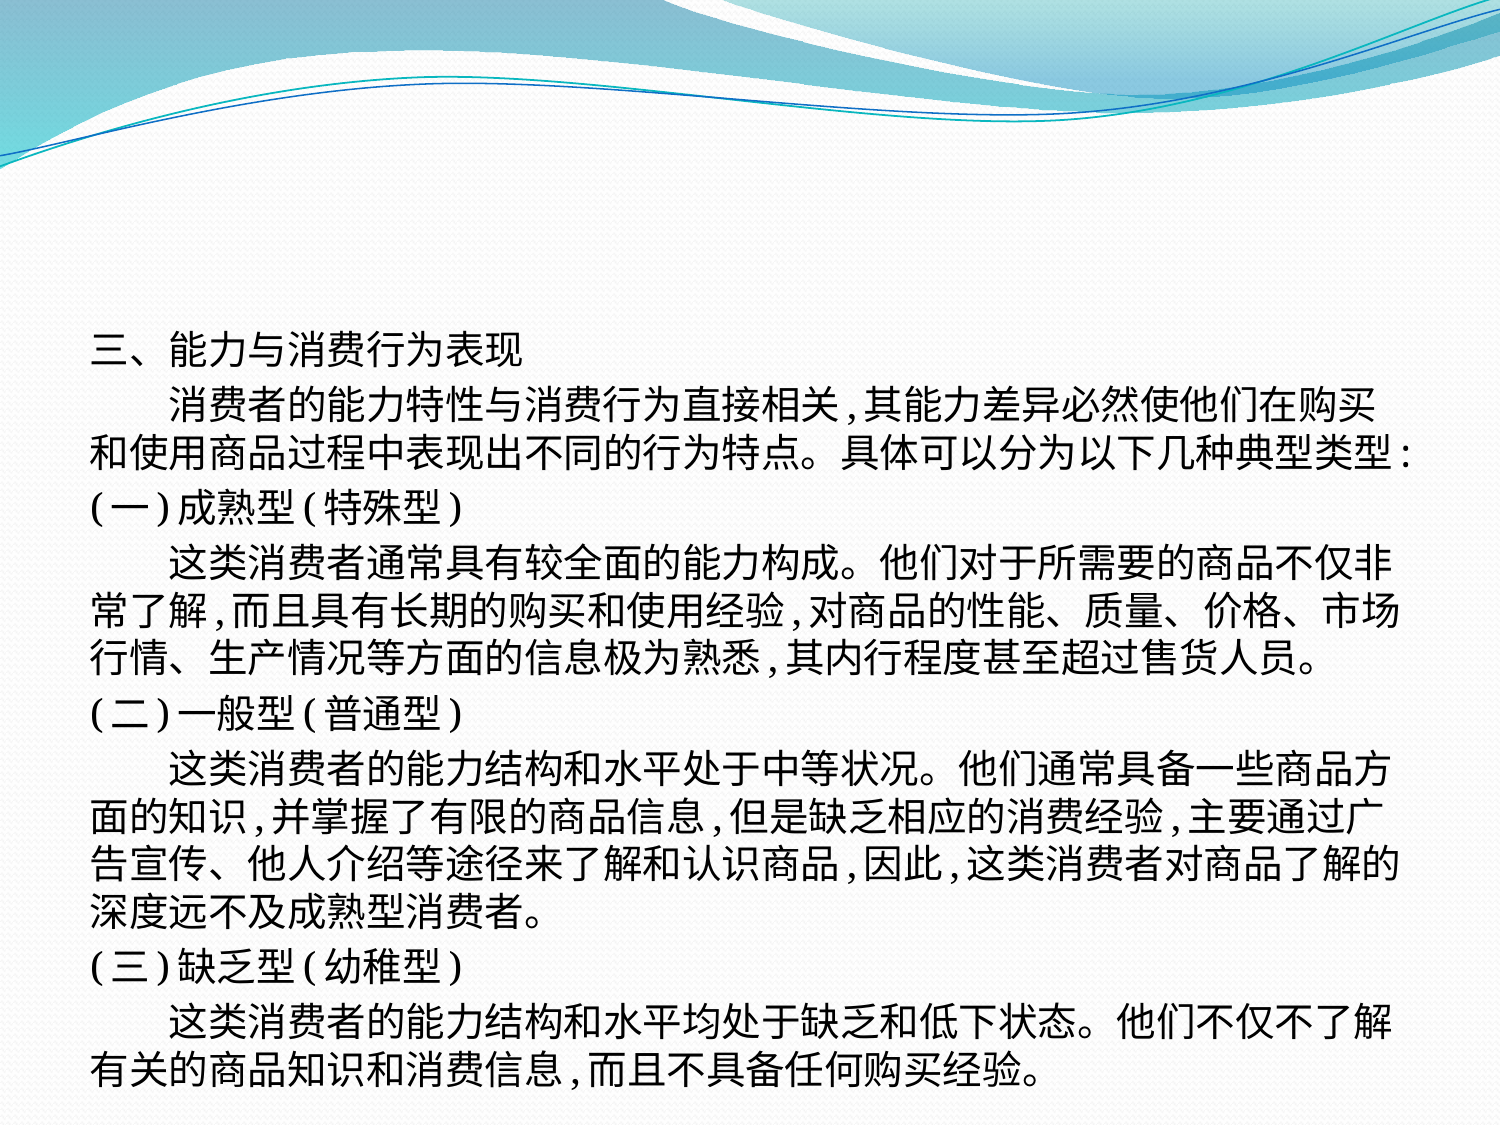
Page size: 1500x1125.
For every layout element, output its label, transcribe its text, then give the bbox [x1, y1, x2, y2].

list 三、能力与消费行为表现 消费者的能力特性与消费行为直接相关,其能力差异必然使他们在购买和使用商品过程中表现出不同的行为特点。具体可以分为以下几种典型类型: (一)成熟型(特殊型) 这类消费者通常具有较全面的能力构成。他们对于所需要的商品不仅非常了解,而且具有长期的购买和使用经验,对商品的性能、质量、价格、市场行情、生产情况等方面的信息极为熟悉,其内行程度甚至超过售货人员。 (二)一般型(普通型) 这类消费者的能力结构和水平处于中等状况。他们通常具备一些商品方面的知识,并掌握了有限的商品信息,但是缺乏相应的消费经验,主要通过广告宣传、他人介绍等途径来了解和认识商品,因此,这类消费者对商品了解的深度远不及成熟型消费者。 (三)缺乏型(幼稚型) 这类消费者的能力结构和水平均处于缺乏和低下状态。他们不仅不了解有关的商品知识和消费信息,而且不具备任何购买经验。 [75, 317, 1425, 1125]
